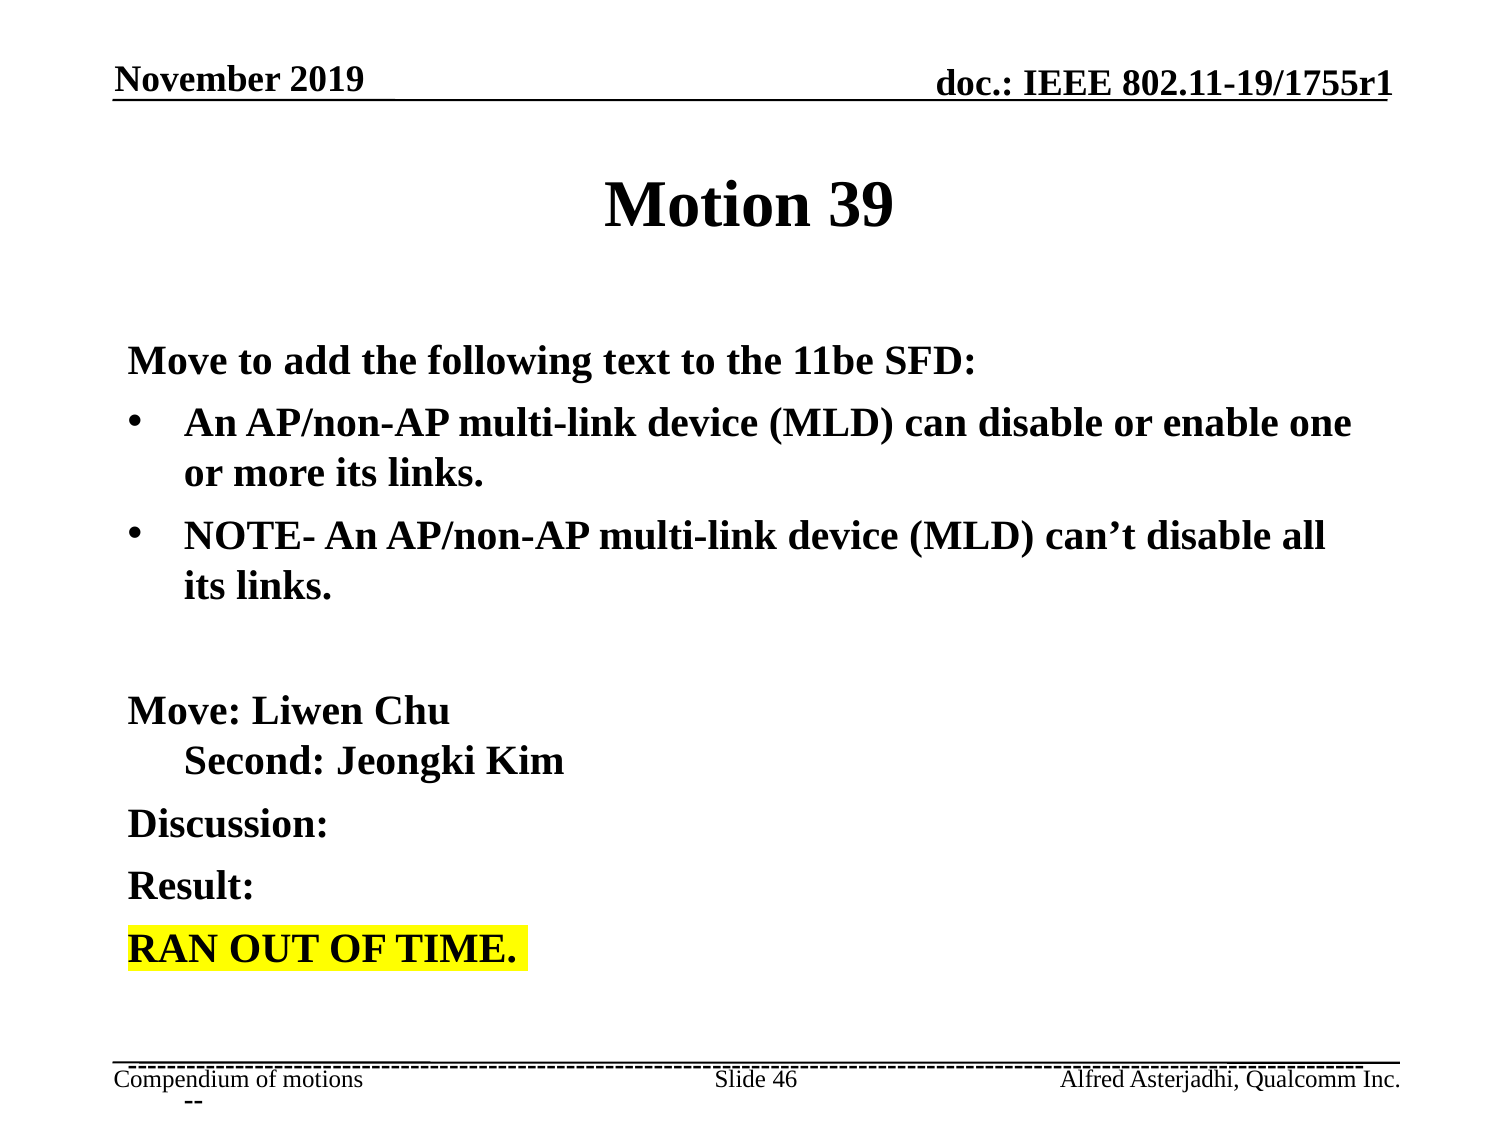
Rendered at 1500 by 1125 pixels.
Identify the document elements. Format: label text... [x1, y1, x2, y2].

list Move to add the following text to the 11be SFD: An AP/non-AP multi-link device (MLD) can disable or enable one or more its links. NOTE- An AP/non-AP multi-link device (MLD) can’t disable all its links. Move: Liwen Chu Second: Jeongki Kim Discussion: Result: RAN OUT OF TIME. --------------------------------------------------------------------------------------------------------------------------------- Ref: https://mentor.ieee.org/802.11/dcn/19/11-19-0821-04-00be-multiple-band-discussion.pptx [112, 324, 1388, 1063]
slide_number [114, 54, 423, 100]
title Motion 39 [112, 112, 1388, 288]
slide_number Slide 46 [712, 1061, 800, 1123]
footer Alfred Asterjadhi, Qualcomm Inc. [878, 1061, 1402, 1093]
